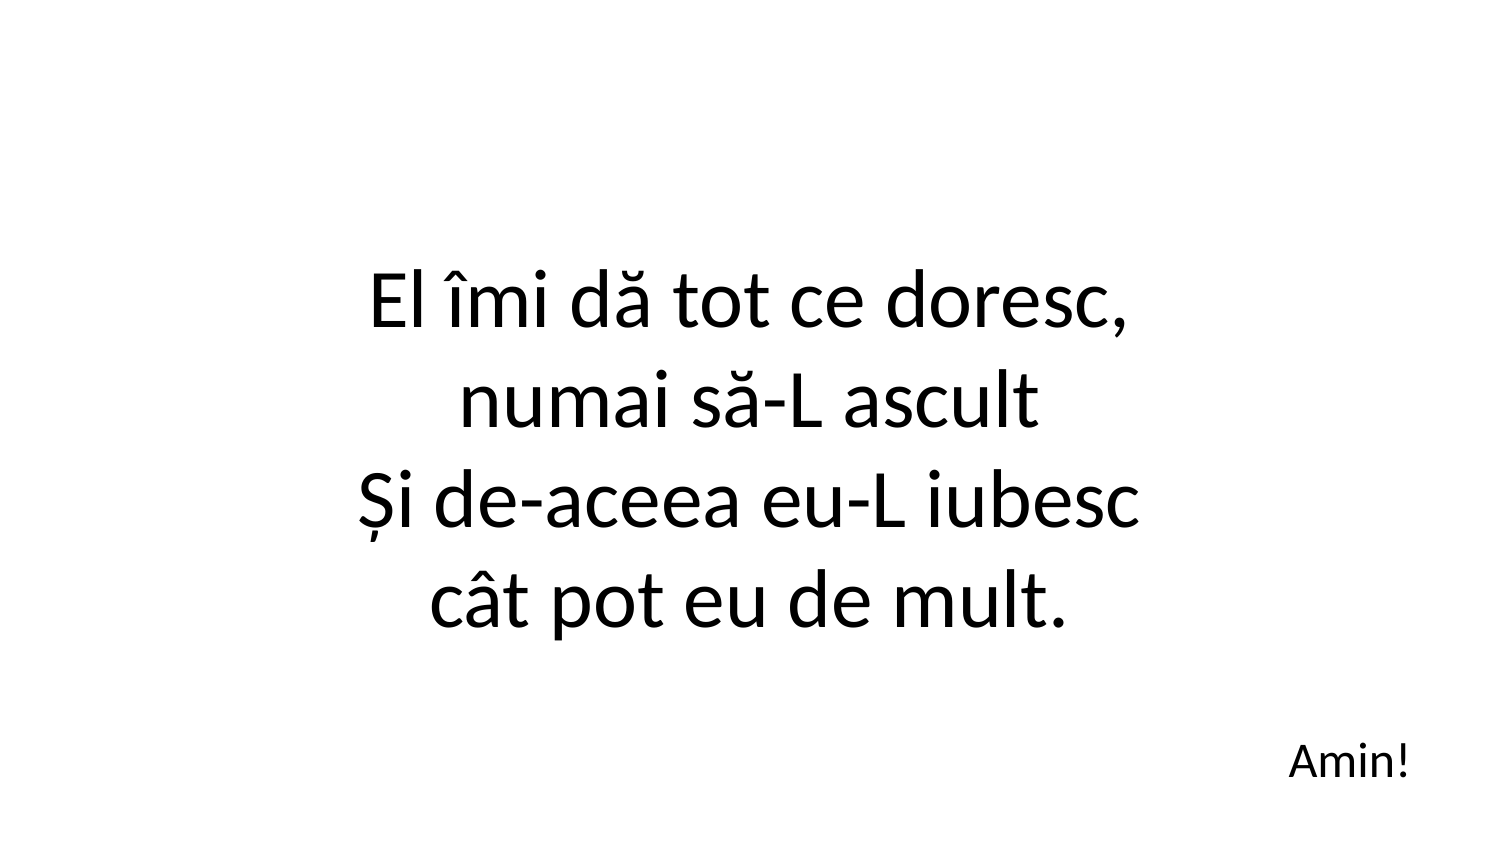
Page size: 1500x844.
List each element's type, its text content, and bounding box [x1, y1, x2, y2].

text_box Amin! [1273, 674, 1427, 795]
text_box El îmi dă tot ce doresc, numai să-L ascult Și de-aceea eu-L iubesc cât pot eu de mult. [343, 192, 1157, 652]
